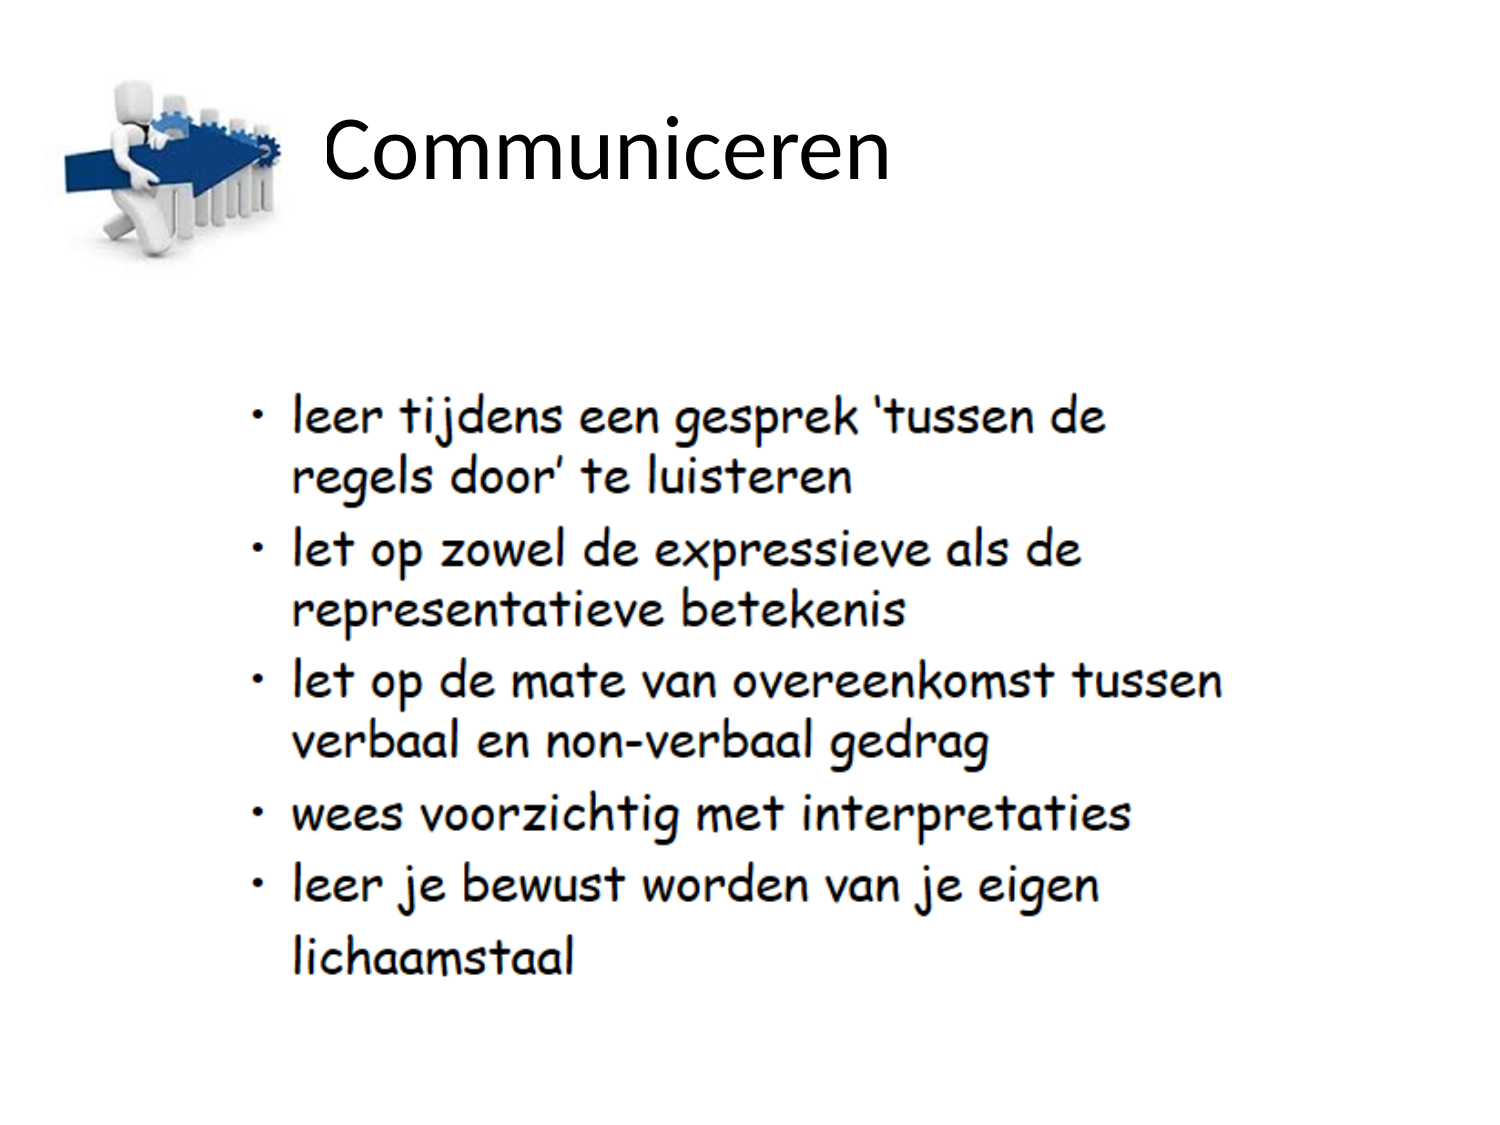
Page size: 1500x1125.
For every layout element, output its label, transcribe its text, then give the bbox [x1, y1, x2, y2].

title Communiceren [301, 54, 916, 232]
picture [17, 66, 327, 281]
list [229, 377, 1226, 984]
